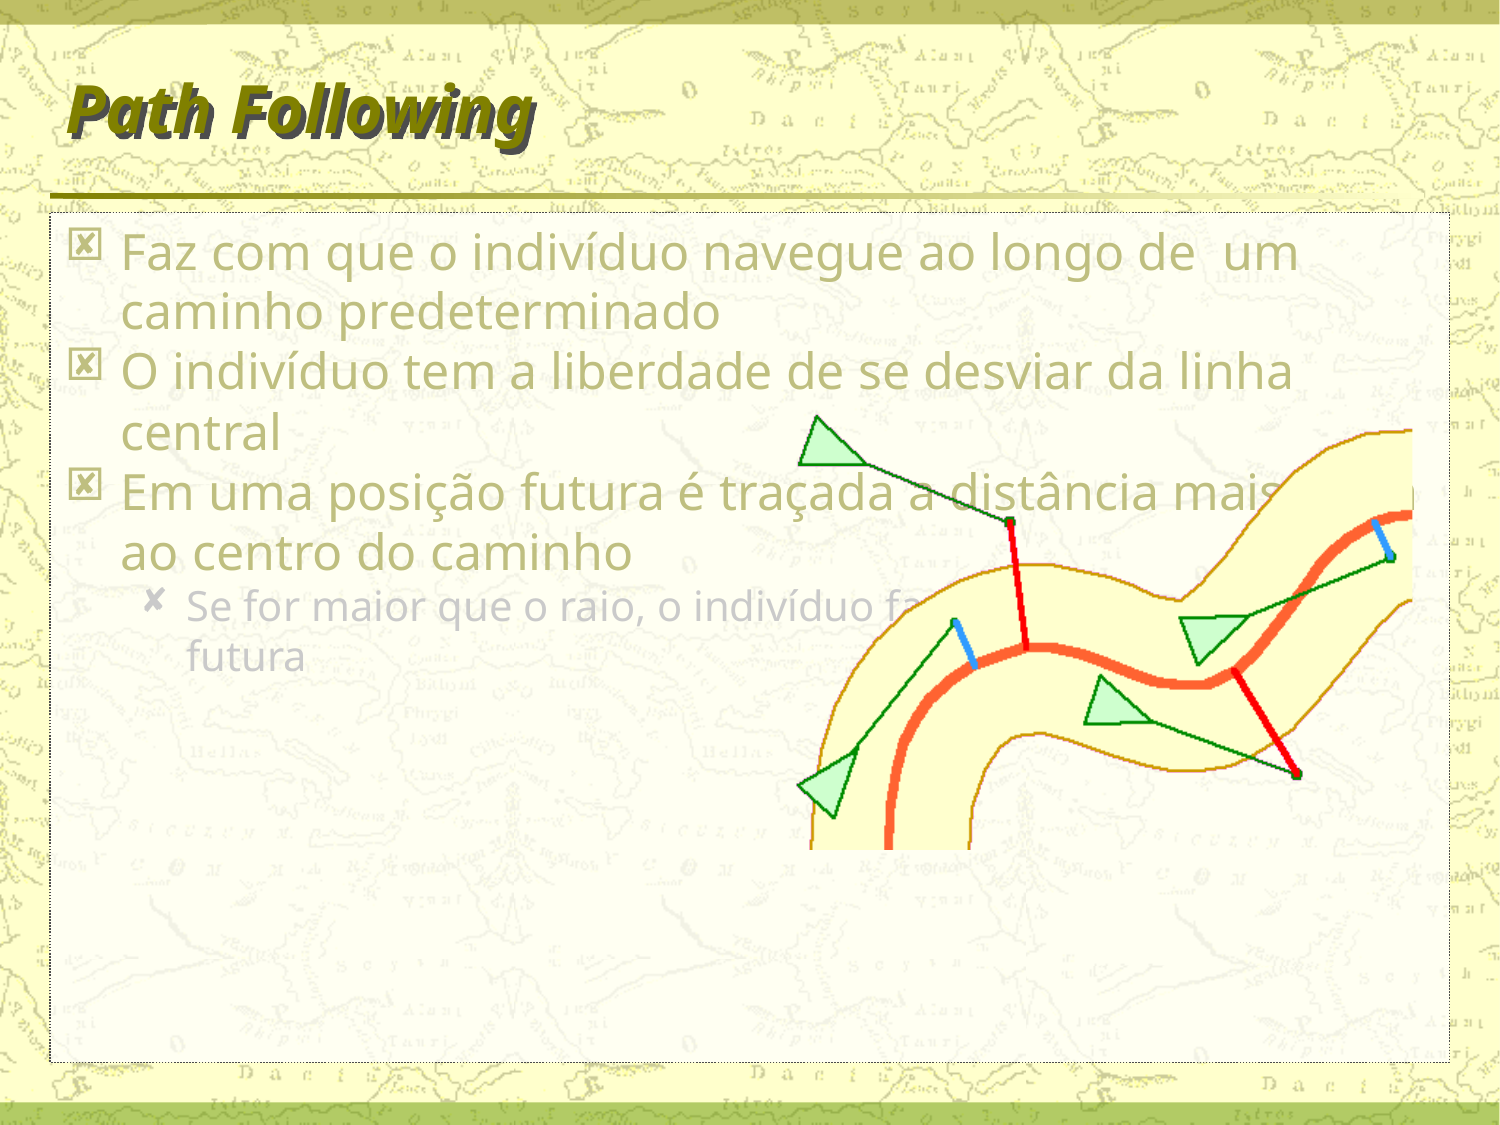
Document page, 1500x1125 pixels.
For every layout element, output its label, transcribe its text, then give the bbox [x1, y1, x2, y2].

list [49, 212, 1450, 1063]
title Path Following [50, 8, 1450, 206]
picture [0, 25, 1500, 1102]
